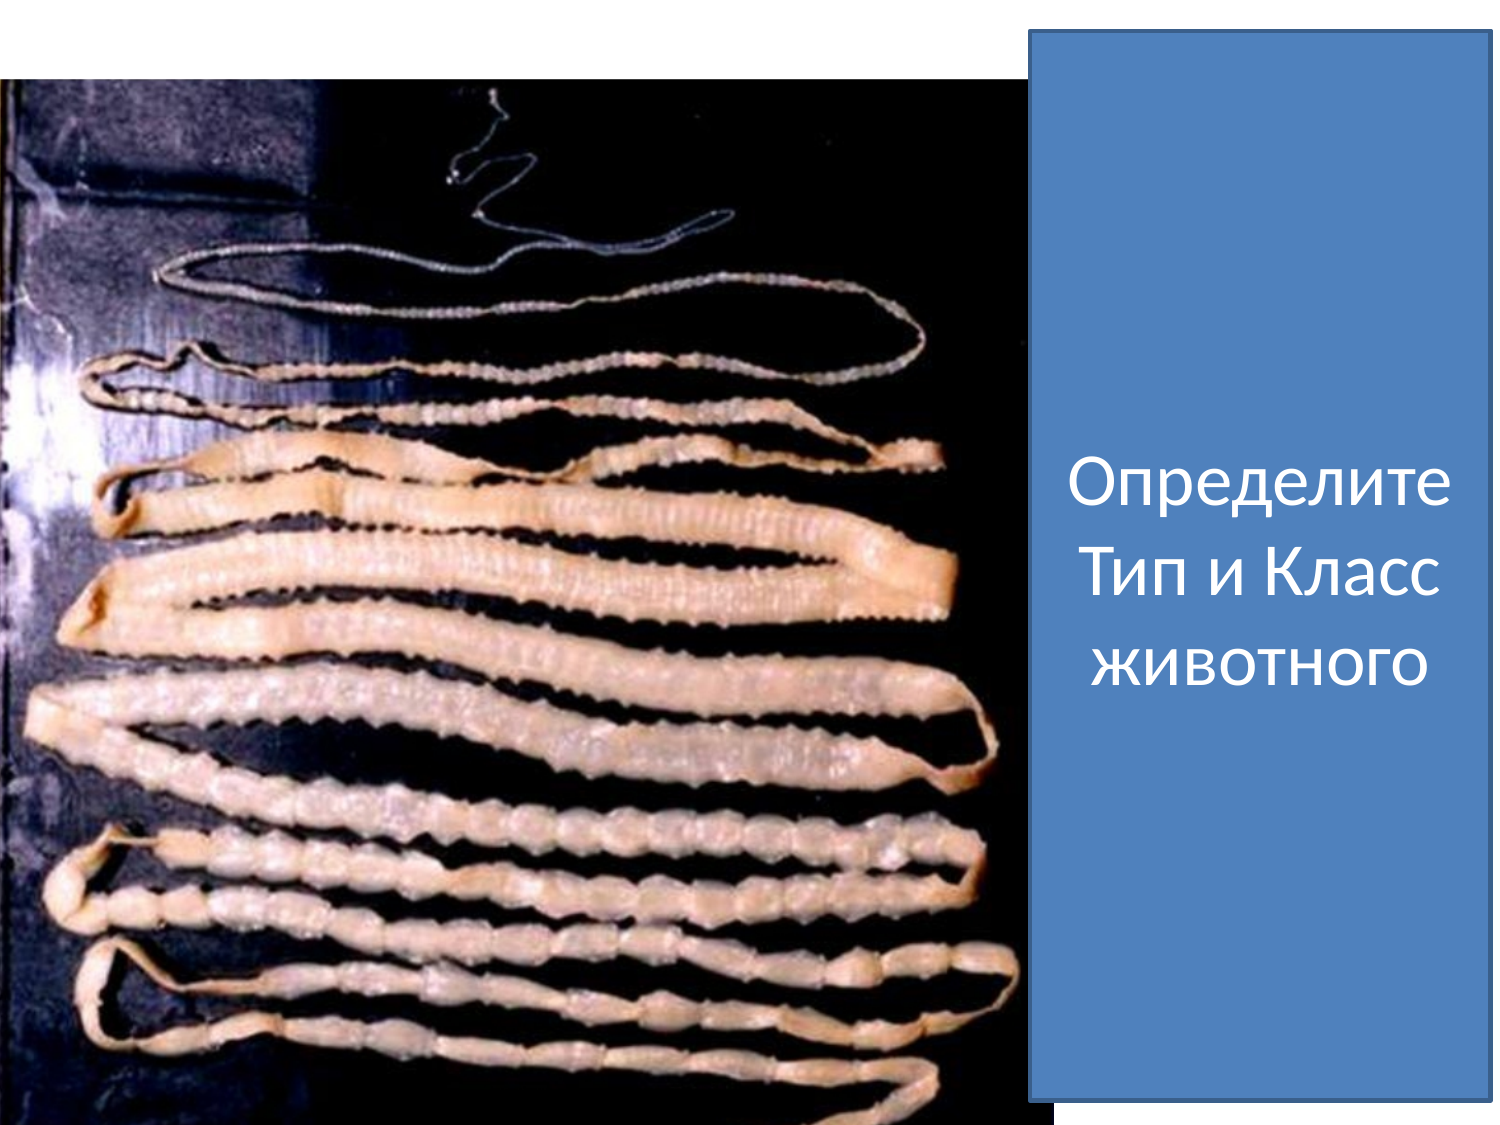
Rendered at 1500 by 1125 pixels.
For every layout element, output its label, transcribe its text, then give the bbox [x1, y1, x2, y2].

text_box Определите Тип и Класс животного [1028, 29, 1493, 1103]
picture [0, 77, 1055, 1125]
